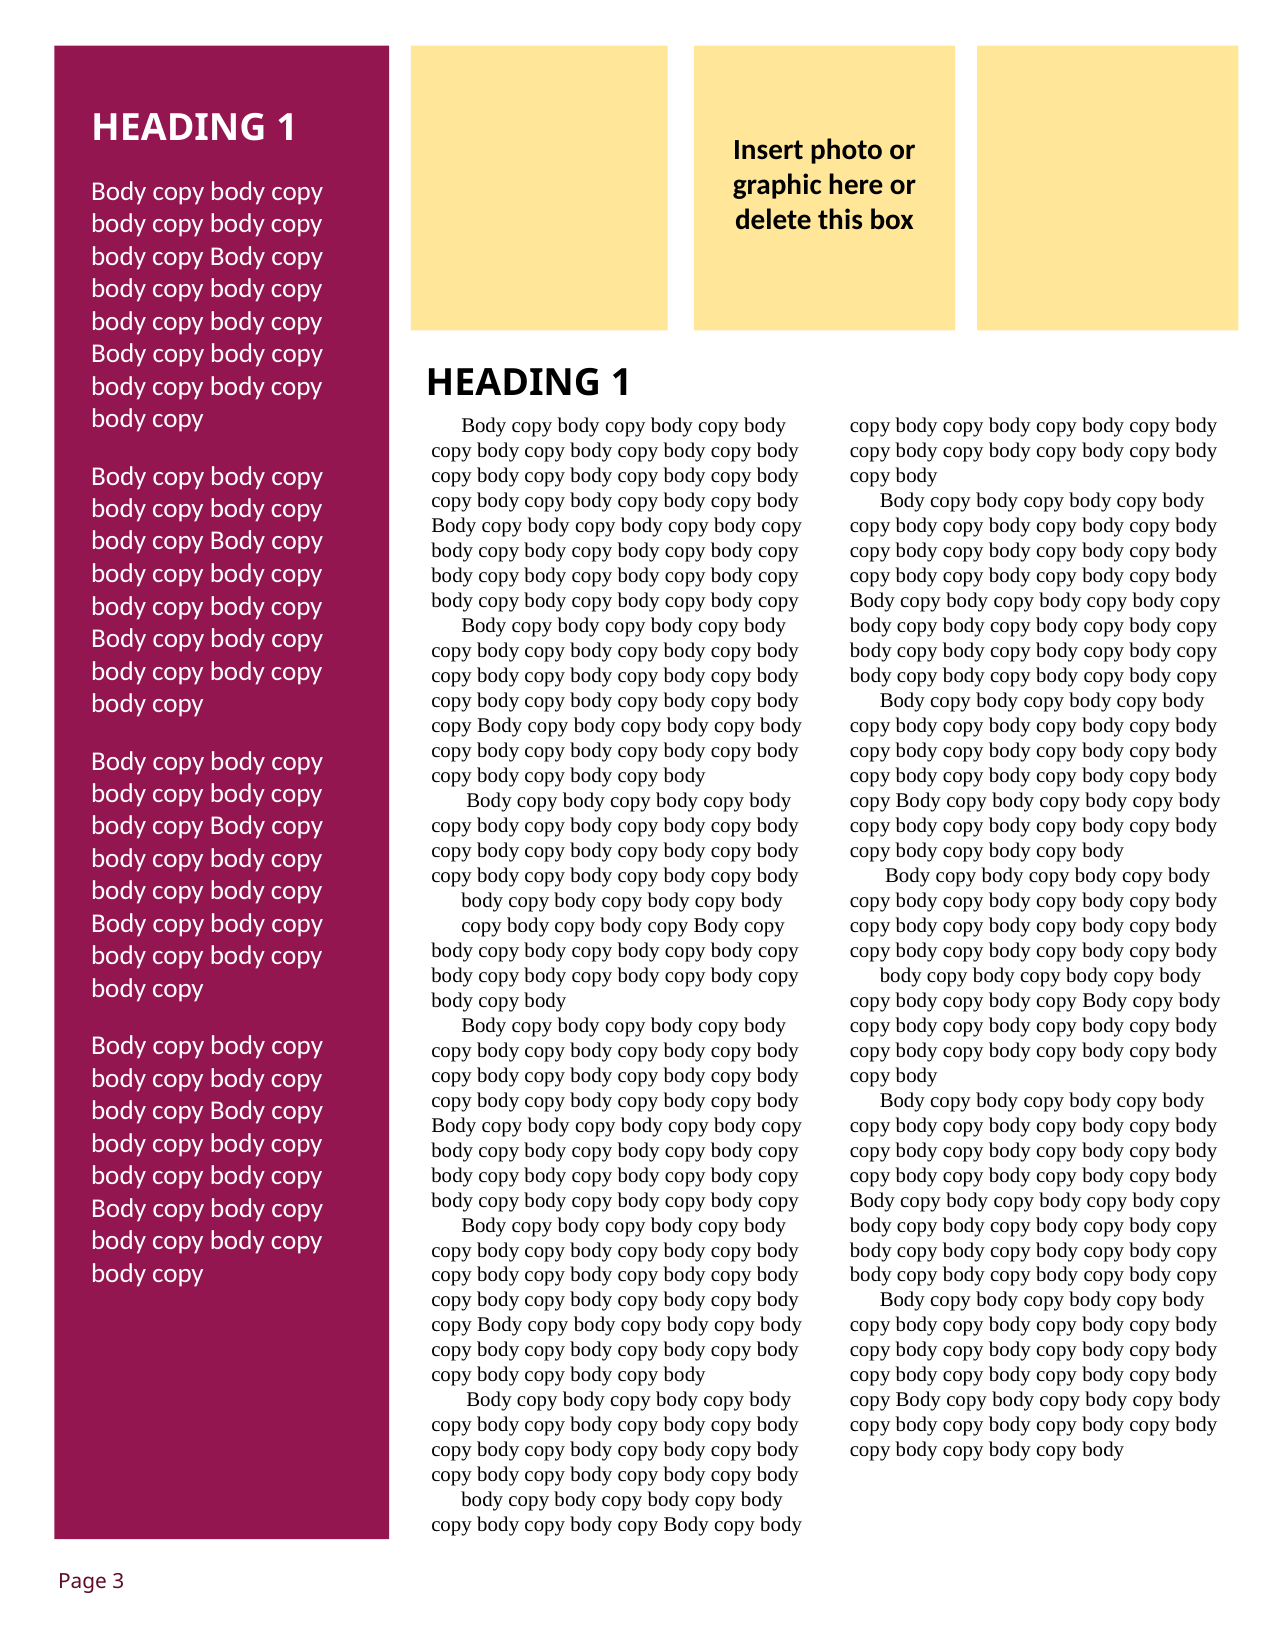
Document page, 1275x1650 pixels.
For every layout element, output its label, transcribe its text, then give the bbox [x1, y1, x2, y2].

text_box HEADING 1 [410, 350, 1196, 411]
text_box Body copy body copy body copy body copy body copy body copy body copy body copy body copy body copy body copy body copy body copy body copy body copy body Body copy body copy body copy body copy body copy body copy body copy body copy body copy body copy body copy body copy body copy body copy body copy body copy Body copy body copy body copy body copy body copy body copy body copy body copy body copy body copy body copy body copy body copy body copy body copy body copy Body copy body copy body copy body copy body copy body copy body copy body copy body copy body copy body Body copy body copy body copy body copy body copy body copy body copy body copy body copy body copy body copy body copy body copy body copy body copy body body copy body copy body copy body copy body copy body copy Body copy body copy body copy body copy body copy body copy body copy body copy body copy body copy body Body copy body copy body copy body copy body copy body copy body copy body copy body copy body copy body copy body copy body copy body copy body copy body Body copy body copy body copy body copy body copy body copy body copy body copy body copy body copy body copy body copy body copy body copy body copy body copy Body copy body copy body copy body copy body copy body copy body copy body copy body copy body copy body copy body copy body copy body copy body copy body copy Body copy body copy body copy body copy body copy body copy body copy body copy body copy body copy body Body copy body copy body copy body copy body copy body copy body copy body copy body copy body copy body copy body copy body copy body copy body copy body body copy body copy body copy body copy body copy body copy Body copy body copy body copy body copy body copy body copy body copy body copy body copy body copy body Body copy body copy body copy body copy body copy body copy body copy body copy body copy body copy body copy body copy body copy body copy body copy body Body copy body copy body copy body copy body copy body copy body copy body copy body copy body copy body copy body copy body copy body copy body copy body copy Body copy body copy body copy body copy body copy body copy body copy body copy body copy body copy body copy body copy body copy body copy body copy body copy Body copy body copy body copy body copy body copy body copy body copy body copy body copy body copy body Body copy body copy body copy body copy body copy body copy body copy body copy body copy body copy body copy body copy body copy body copy body copy body body copy body copy body copy body copy body copy body copy Body copy body copy body copy body copy body copy body copy body copy body copy body copy body copy body Body copy body copy body copy body copy body copy body copy body copy body copy body copy body copy body copy body copy body copy body copy body copy body Body copy body copy body copy body copy body copy body copy body copy body copy body copy body copy body copy body copy body copy body copy body copy body copy Body copy body copy body copy body copy body copy body copy body copy body copy body copy body copy body copy body copy body copy body copy body copy body copy Body copy body copy body copy body copy body copy body copy body copy body copy body copy body copy body [416, 404, 1239, 1558]
text_box [693, 45, 956, 123]
text_box Insert photo or graphic here or delete this box [693, 123, 956, 243]
text_box Page 3 [43, 1560, 432, 1638]
text_box HEADING 1 Body copy body copy body copy body copy body copy Body copy body copy body copy body copy body copy Body copy body copy body copy body copy body copy Body copy body copy body copy body copy body copy Body copy body copy body copy body copy body copy Body copy body copy body copy body copy body copy Body copy body copy body copy body copy body copy Body copy body copy body copy body copy body copy Body copy body copy body copy body copy body copy Body copy body copy body copy body copy body copy Body copy body copy body copy body copy body copy Body copy body copy body copy body copy body copy [76, 95, 363, 1558]
text_box [410, 45, 669, 331]
text_box [693, 243, 956, 331]
text_box [54, 45, 390, 1540]
text_box [976, 45, 1239, 331]
